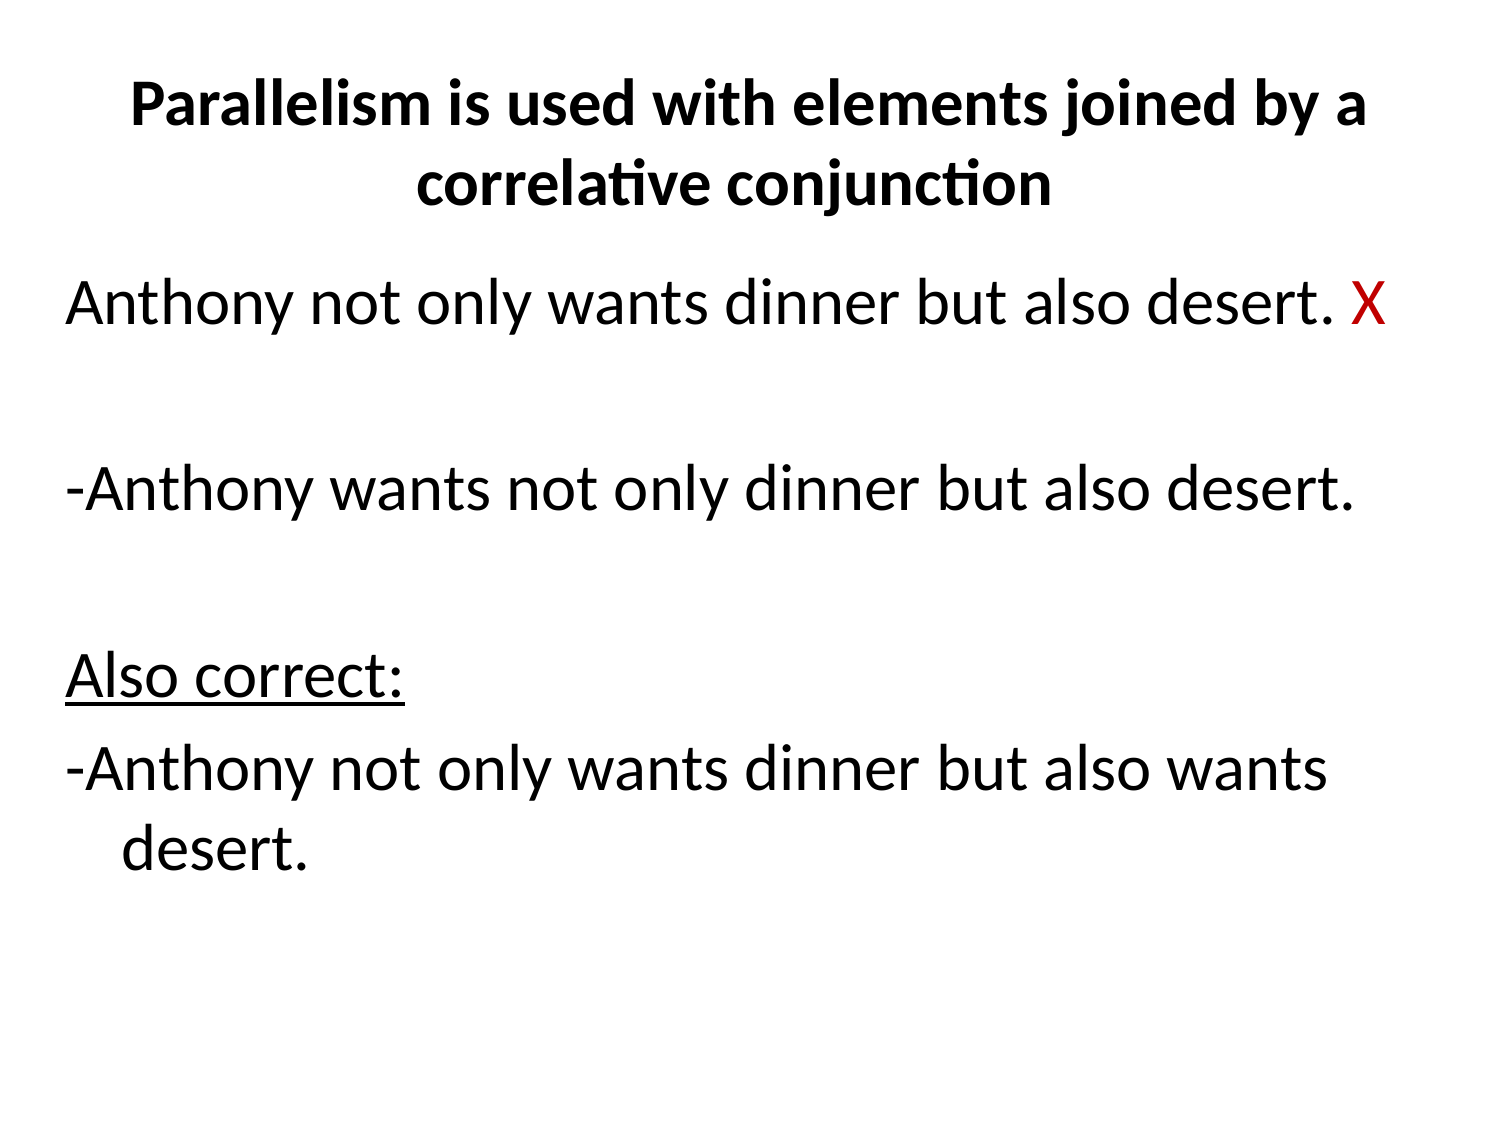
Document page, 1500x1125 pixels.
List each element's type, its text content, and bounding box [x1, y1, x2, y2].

title Parallelism is used with elements joined by a correlative conjunction [74, 44, 1426, 233]
list Anthony not only wants dinner but also desert. X -Anthony wants not only dinner but also desert. Also correct: -Anthony not only wants dinner but also wants desert. [49, 249, 1476, 1018]
